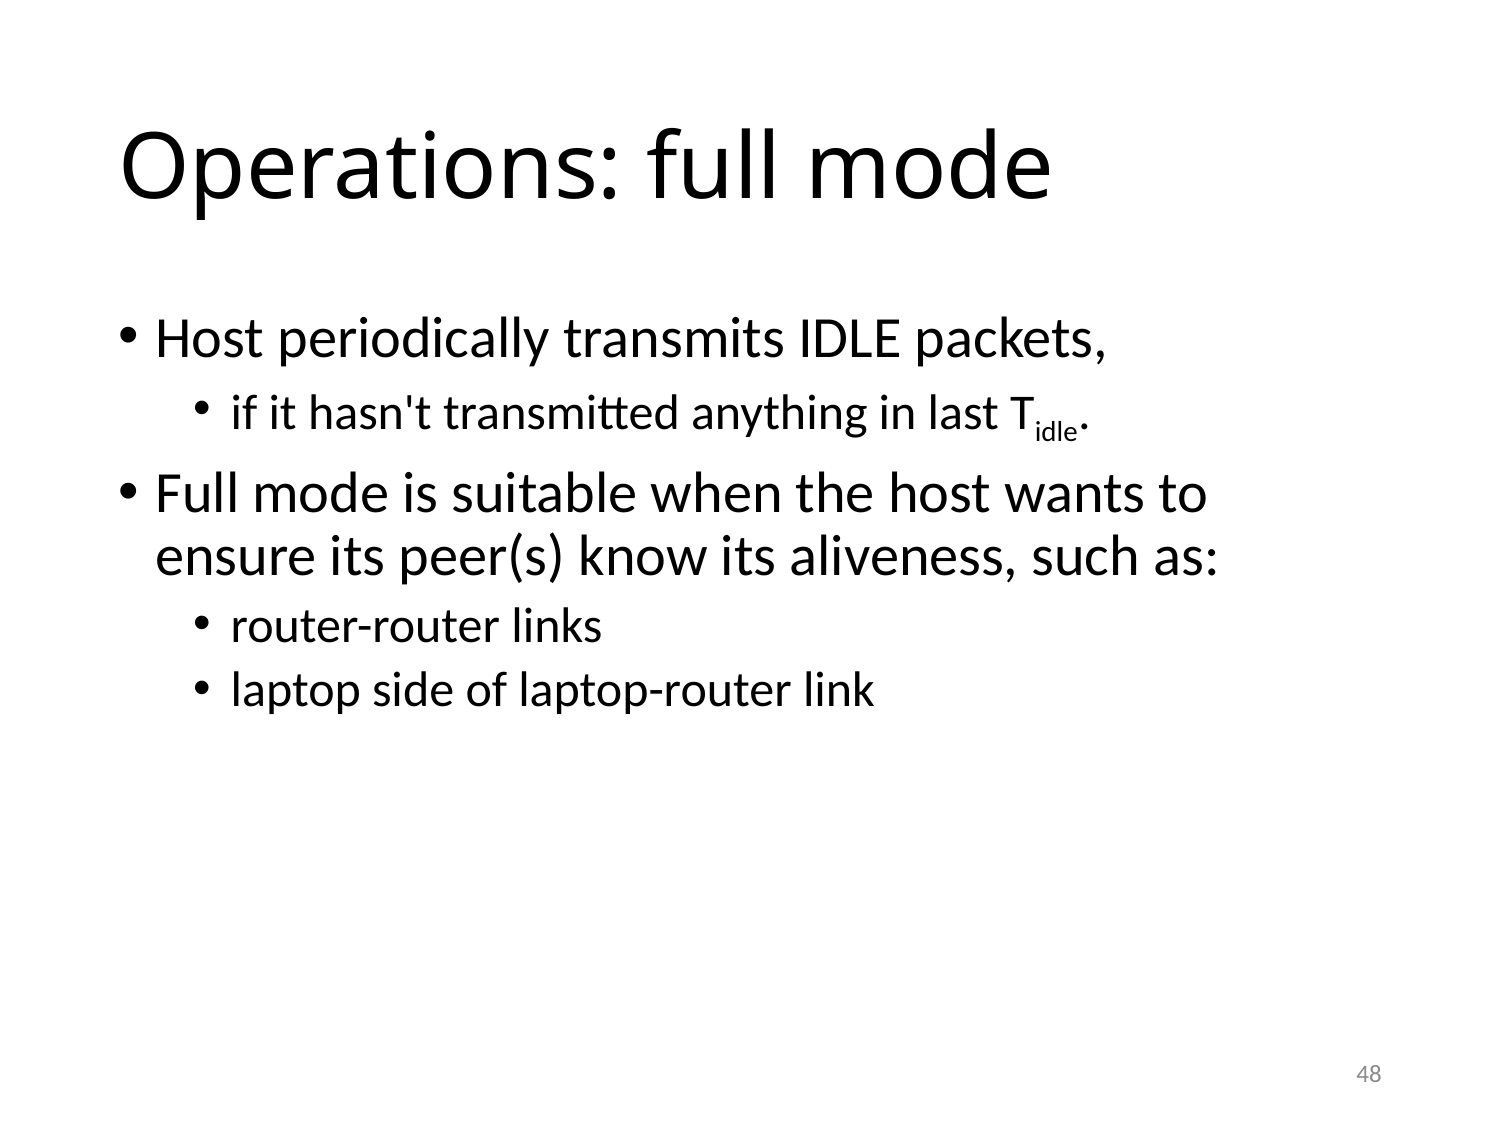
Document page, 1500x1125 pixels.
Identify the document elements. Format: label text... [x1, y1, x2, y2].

title Operations: full mode [103, 59, 1397, 278]
list Host periodically transmits IDLE packets, if it hasn't transmitted anything in last Tidle. Full mode is suitable when the host wants to ensure its peer(s) know its aliveness, such as: router-router links laptop side of laptop-router link [103, 299, 1397, 1014]
slide_number 48 [1059, 1042, 1397, 1103]
